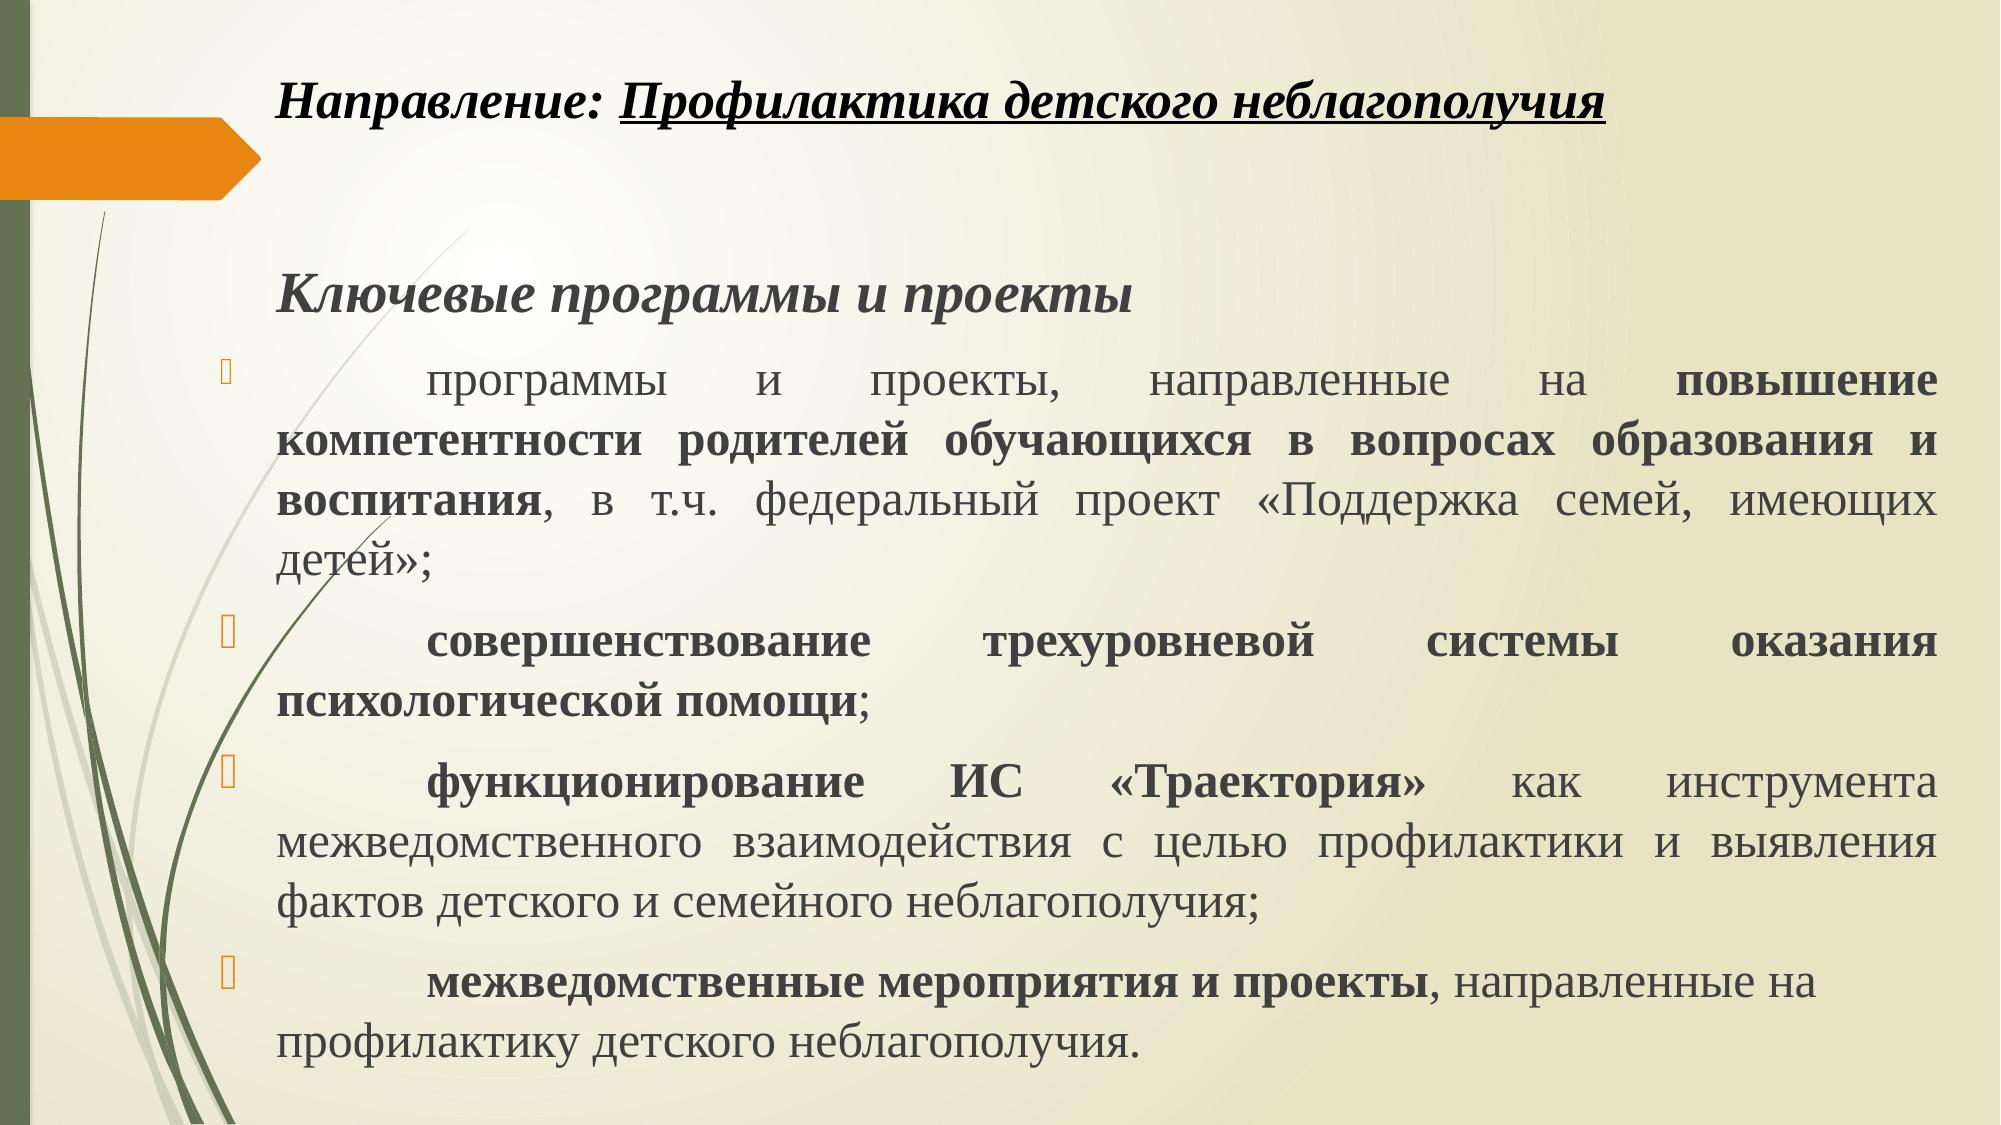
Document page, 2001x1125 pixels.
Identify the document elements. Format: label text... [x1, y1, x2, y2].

title Направление: Профилактика детского неблагополучия [260, 56, 1975, 204]
list Ключевые программы и проекты программы и проекты, направленные на повышение компетентности родителей обучающихся в вопросах образования и воспитания, в т.ч. федеральный проект «Поддержка семей, имеющих детей»; совершенствование трехуровневой системы оказания психологической помощи; функционирование ИС «Траектория» как инструмента межведомственного взаимодействия с целью профилактики и выявления фактов детского и семейного неблагополучия; межведомственные мероприятия и проекты, направленные на профилактику детского неблагополучия. [204, 236, 1954, 1089]
